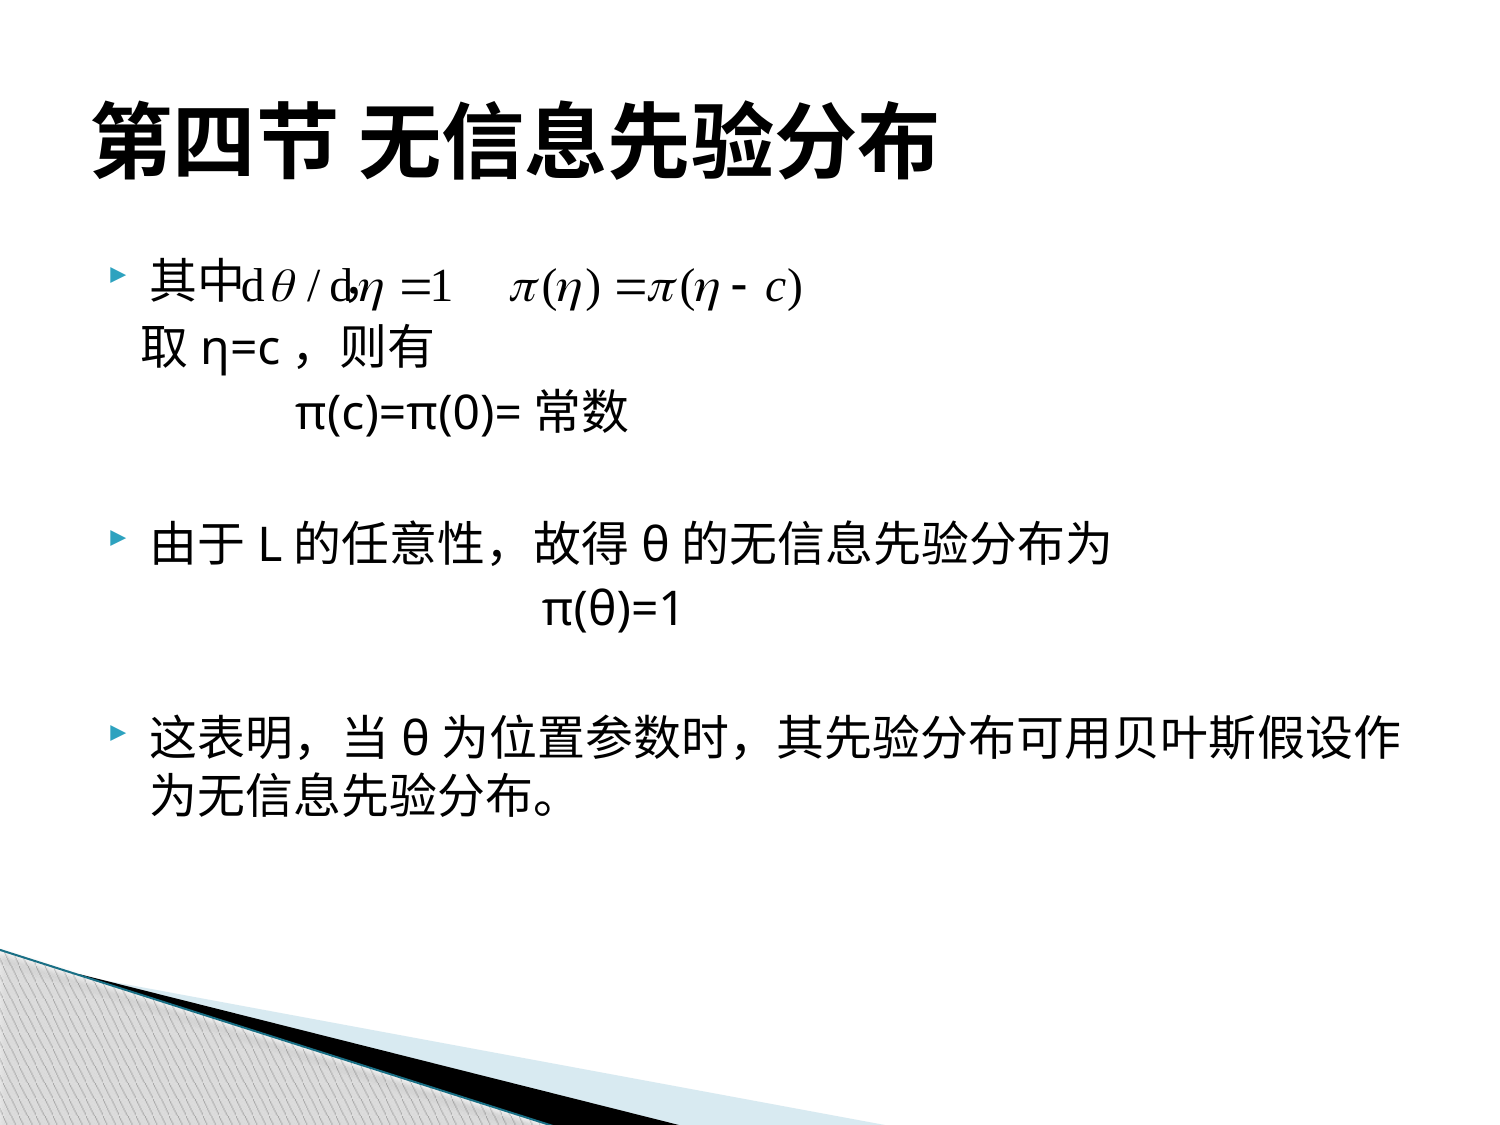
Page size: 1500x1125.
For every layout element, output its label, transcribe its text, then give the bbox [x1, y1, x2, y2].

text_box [503, 257, 810, 322]
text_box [234, 257, 457, 322]
list 其中 ， 取η=c，则有 π(c)=π(0)=常数 由于L的任意性，故得θ的无信息先验分布为 π(θ)=1 这表明，当θ为位置参数时，其先验分布可用贝叶斯假设作为无信息先验分布。 [75, 243, 1425, 1125]
title 第四节 无信息先验分布 [75, 45, 1425, 233]
